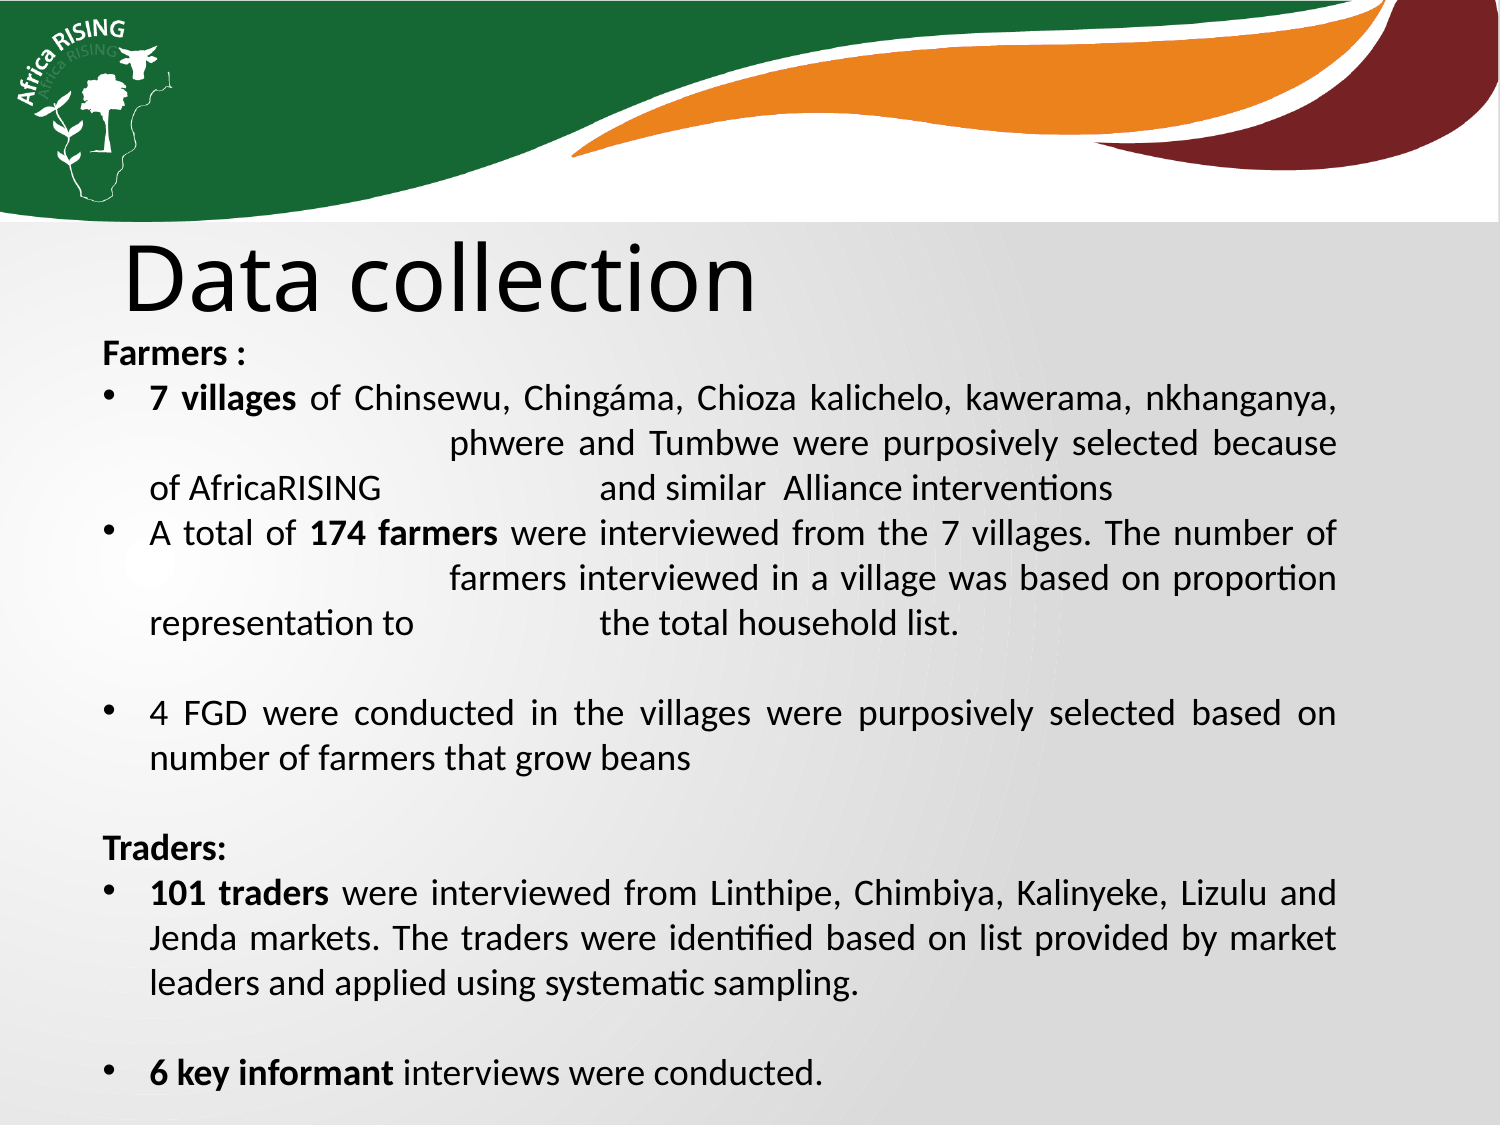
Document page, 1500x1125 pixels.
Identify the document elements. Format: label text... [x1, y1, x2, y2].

list Data collection [87, 212, 1363, 350]
text_box Farmers : 7 villages of Chinsewu, Chingáma, Chioza kalichelo, kawerama, nkhanganya, phwere and Tumbwe were purposively selected because of AfricaRISING and similar Alliance interventions A total of 174 farmers were interviewed from the 7 villages. The number of farmers interviewed in a village was based on proportion representation to the total household list. 4 FGD were conducted in the villages were purposively selected based on number of farmers that grow beans Traders: 101 traders were interviewed from Linthipe, Chimbiya, Kalinyeke, Lizulu and Jenda markets. The traders were identified based on list provided by market leaders and applied using systematic sampling. 6 key informant interviews were conducted. [87, 280, 1354, 1125]
picture [0, 0, 1499, 222]
